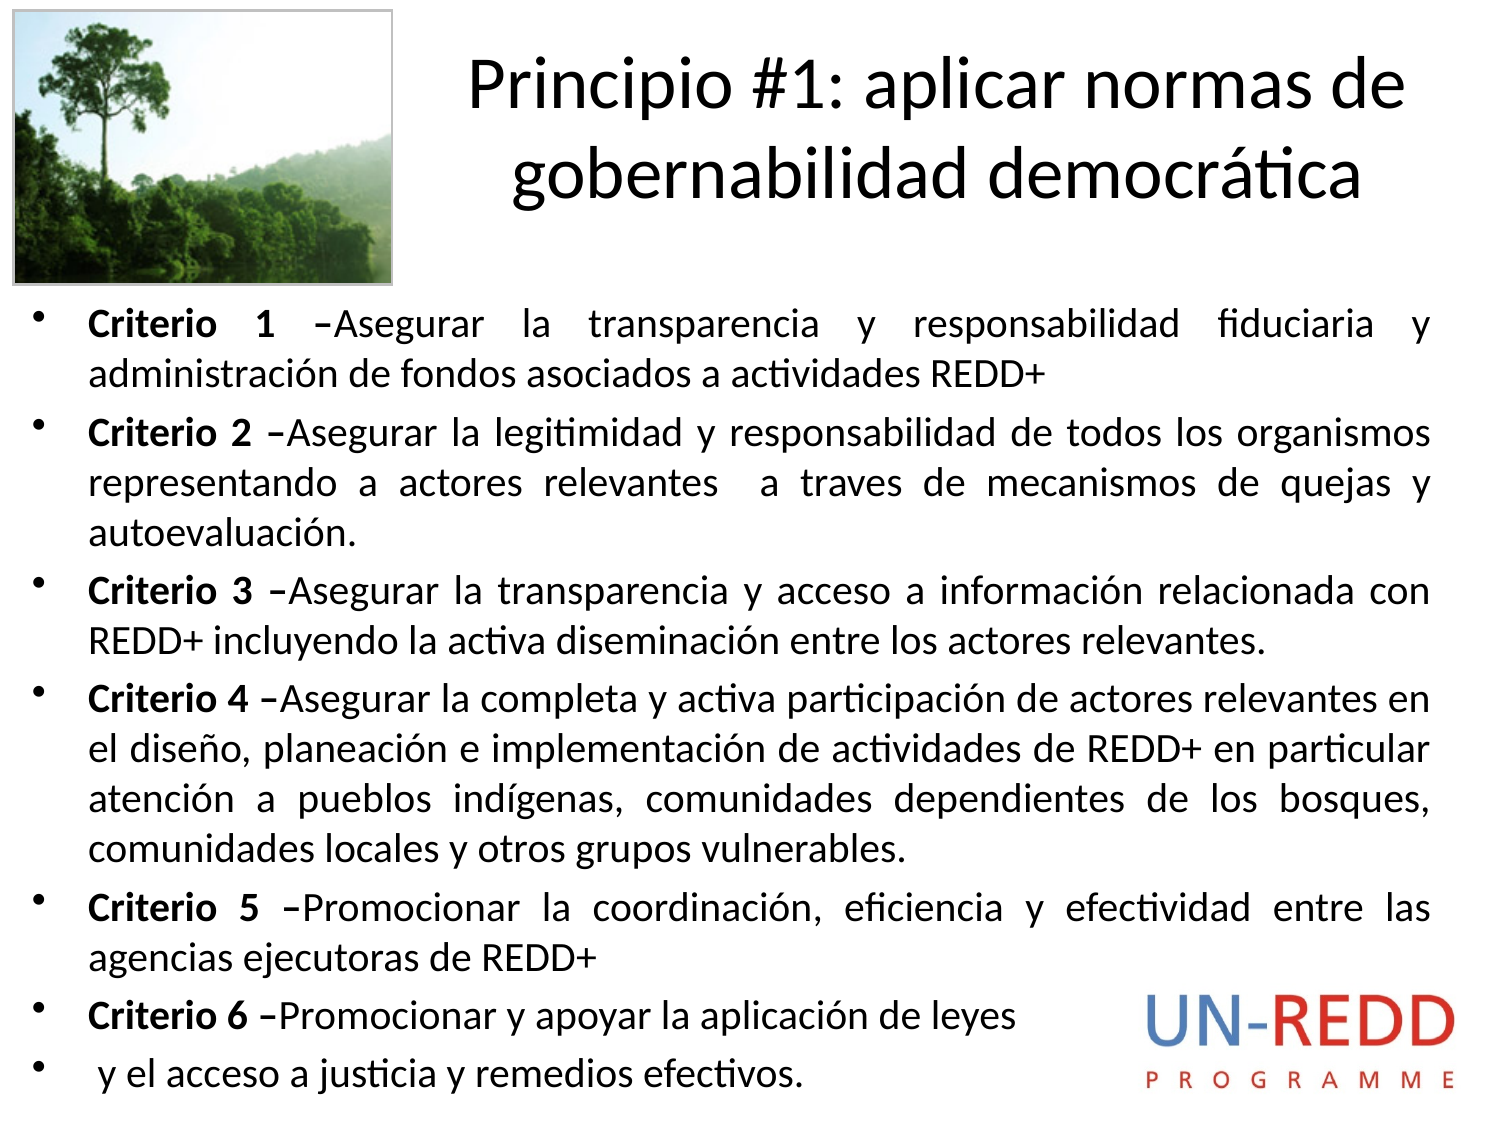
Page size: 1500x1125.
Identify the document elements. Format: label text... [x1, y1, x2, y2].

title Principio #1: aplicar normas de gobernabilidad democrática [400, 21, 1475, 227]
picture [1127, 961, 1463, 1106]
list Criterio 1 –Asegurar la transparencia y responsabilidad fiduciaria y administración de fondos asociados a actividades REDD+ Criterio 2 –Asegurar la legitimidad y responsabilidad de todos los organismos representando a actores relevantes a traves de mecanismos de quejas y autoevaluación. Criterio 3 –Asegurar la transparencia y acceso a información relacionada con REDD+ incluyendo la activa diseminación entre los actores relevantes. Criterio 4 –Asegurar la completa y activa participación de actores relevantes en el diseño, planeación e implementación de actividades de REDD+ en particular atención a pueblos indígenas, comunidades dependientes de los bosques, comunidades locales y otros grupos vulnerables. Criterio 5 –Promocionar la coordinación, eficiencia y efectividad entre las agencias ejecutoras de REDD+ Criterio 6 –Promocionar y apoyar la aplicación de leyes y el acceso a justicia y remedios efectivos. [16, 288, 1447, 1033]
picture [15, 12, 391, 283]
